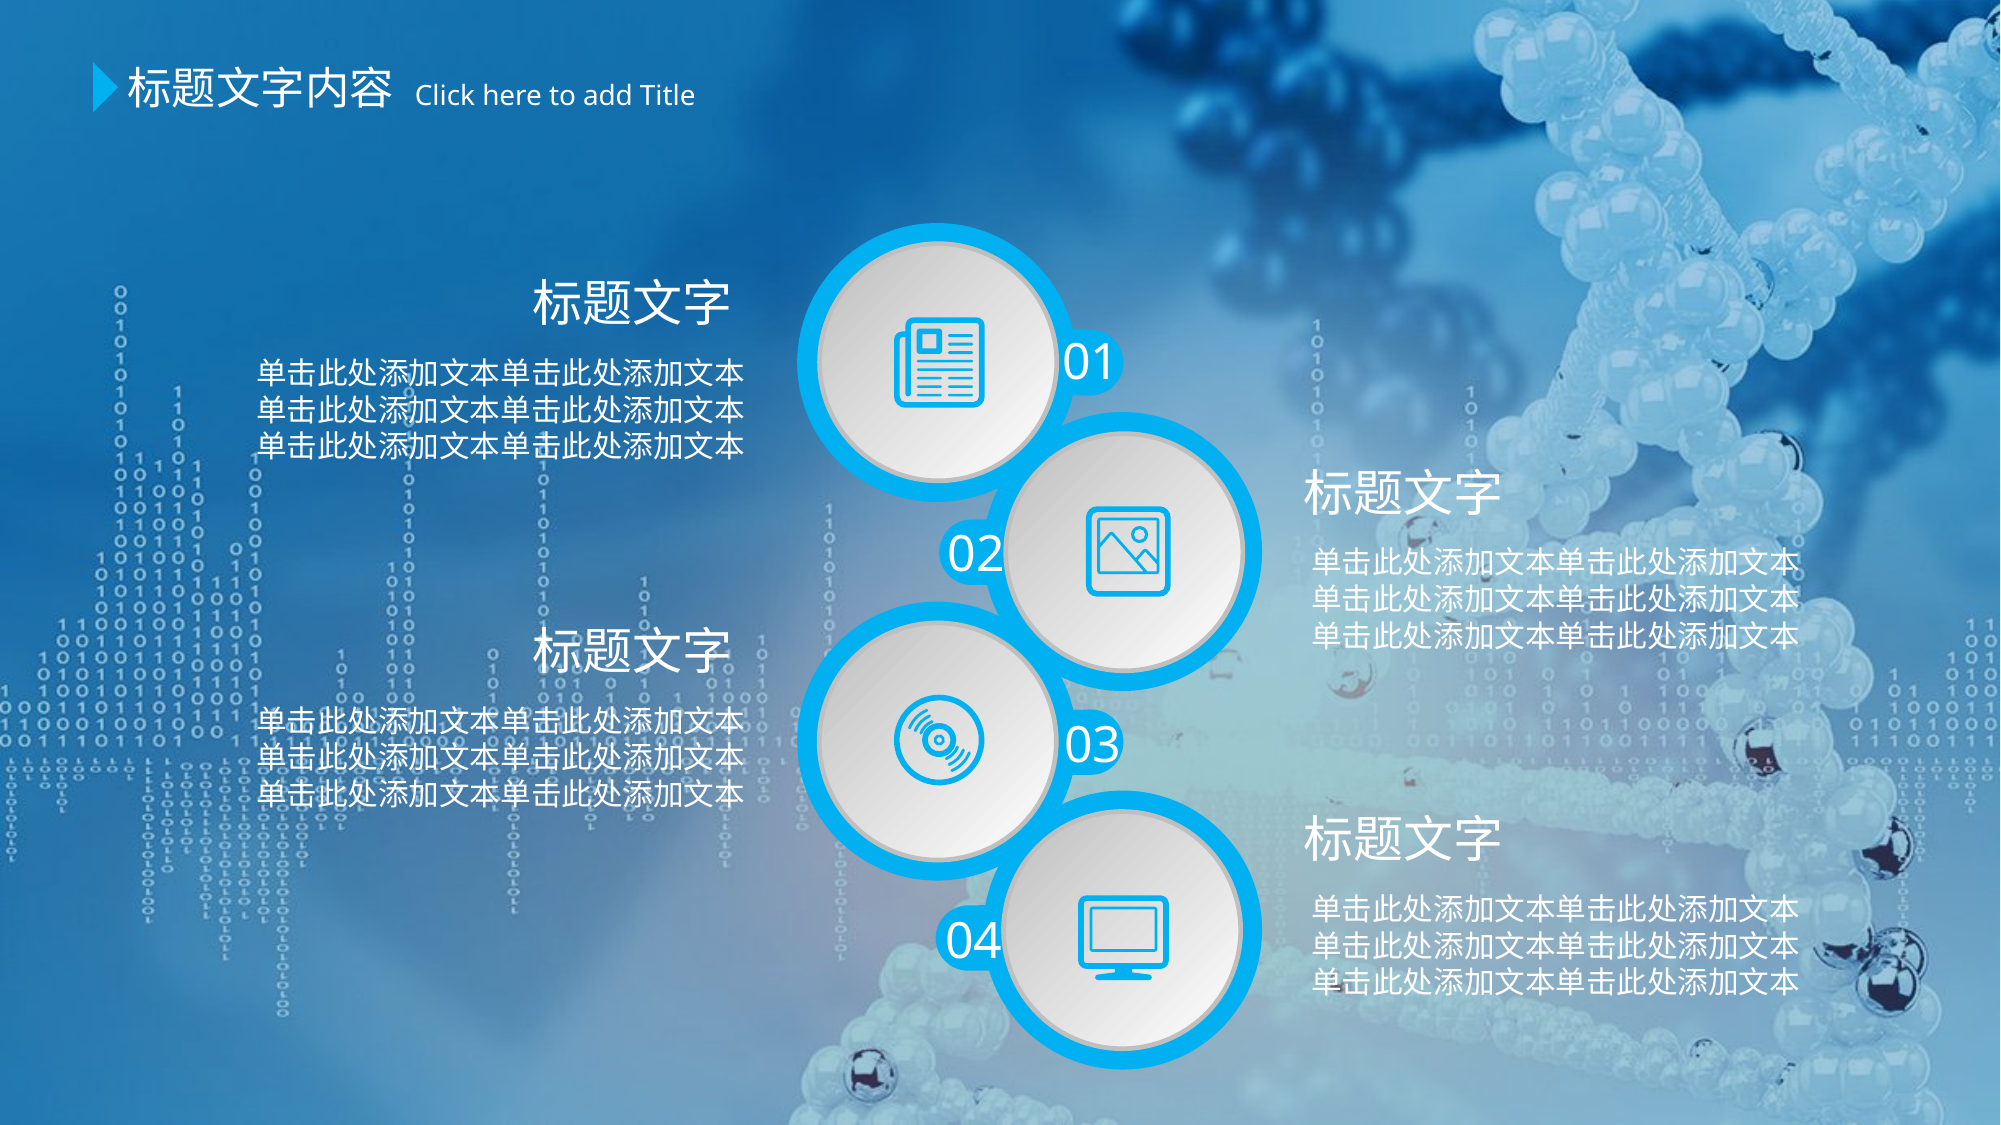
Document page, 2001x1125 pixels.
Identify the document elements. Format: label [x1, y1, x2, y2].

text_box [256, 612, 946, 821]
picture [0, 0, 2001, 1125]
text_box [797, 223, 1263, 1070]
text_box [1287, 800, 2000, 1009]
text_box [1287, 453, 2000, 662]
text_box [256, 264, 946, 473]
text_box [93, 52, 719, 122]
